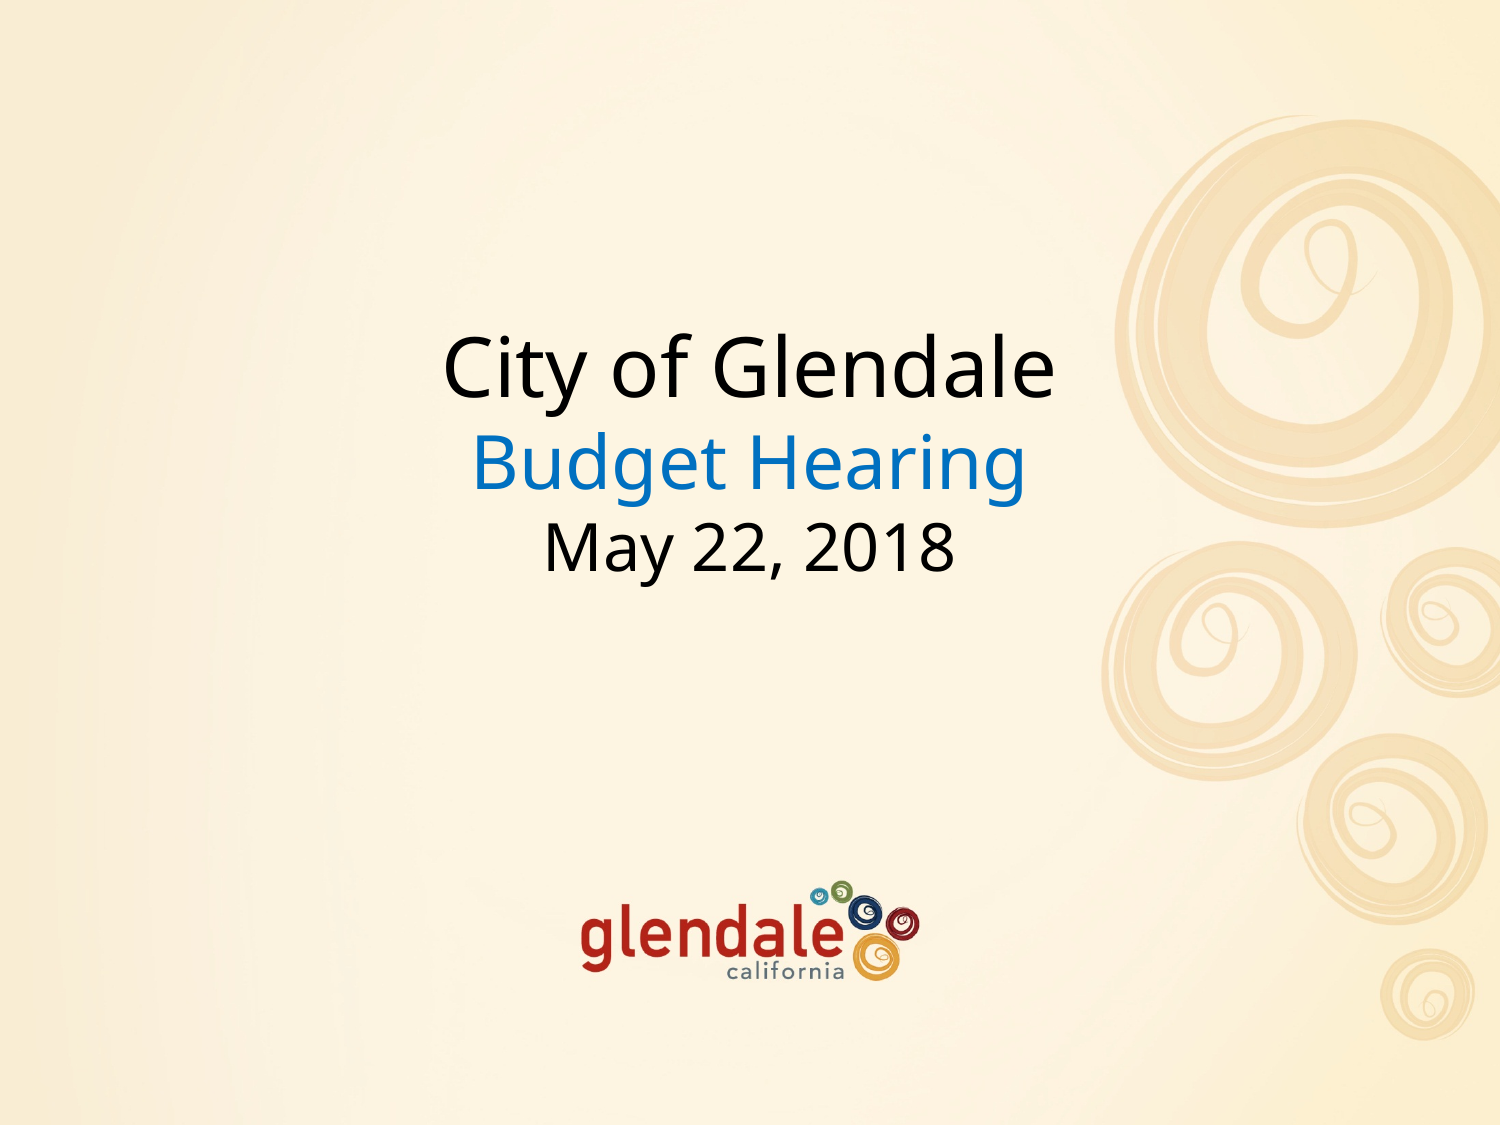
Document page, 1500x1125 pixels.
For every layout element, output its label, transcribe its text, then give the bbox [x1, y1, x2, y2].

picture [0, 0, 1500, 1125]
title City of Glendale Budget Hearing May 22, 2018 [112, 383, 1388, 625]
